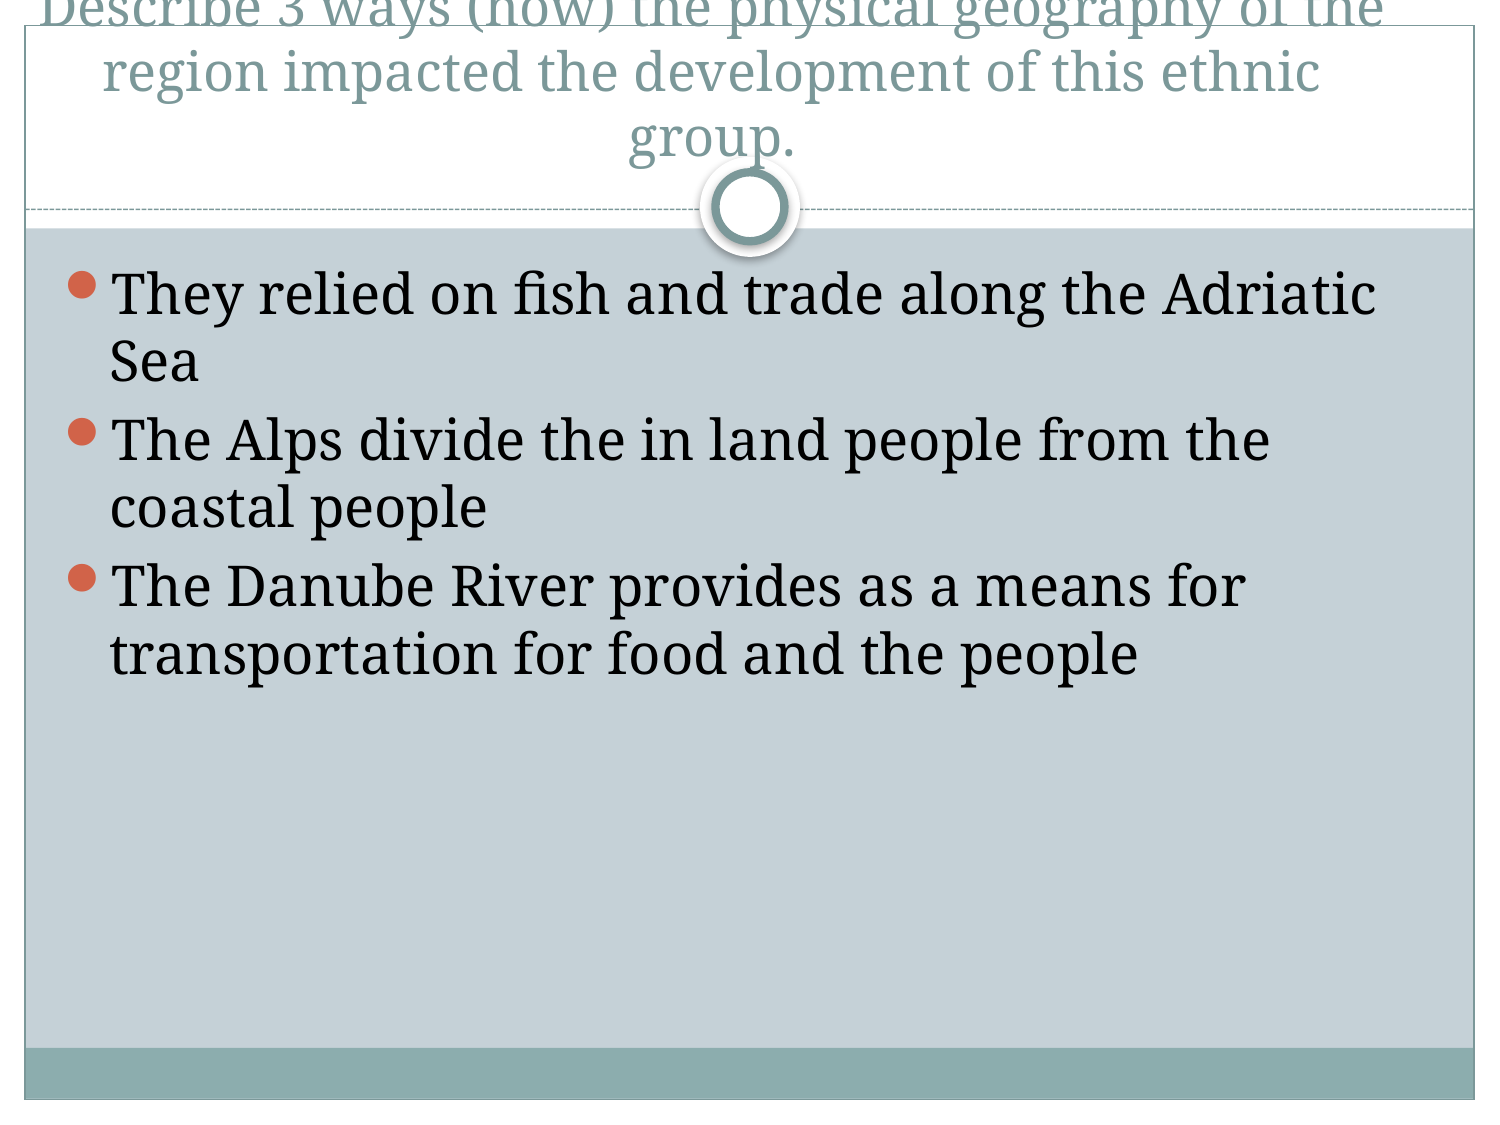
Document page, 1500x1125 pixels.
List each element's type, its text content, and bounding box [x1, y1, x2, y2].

list They relied on fish and trade along the Adriatic Sea The Alps divide the in land people from the coastal people The Danube River provides as a means for transportation for food and the people [49, 250, 1445, 1001]
title Describe 3 ways (how) the physical geography of the region impacted the development of this ethnic group. [0, 12, 1425, 175]
